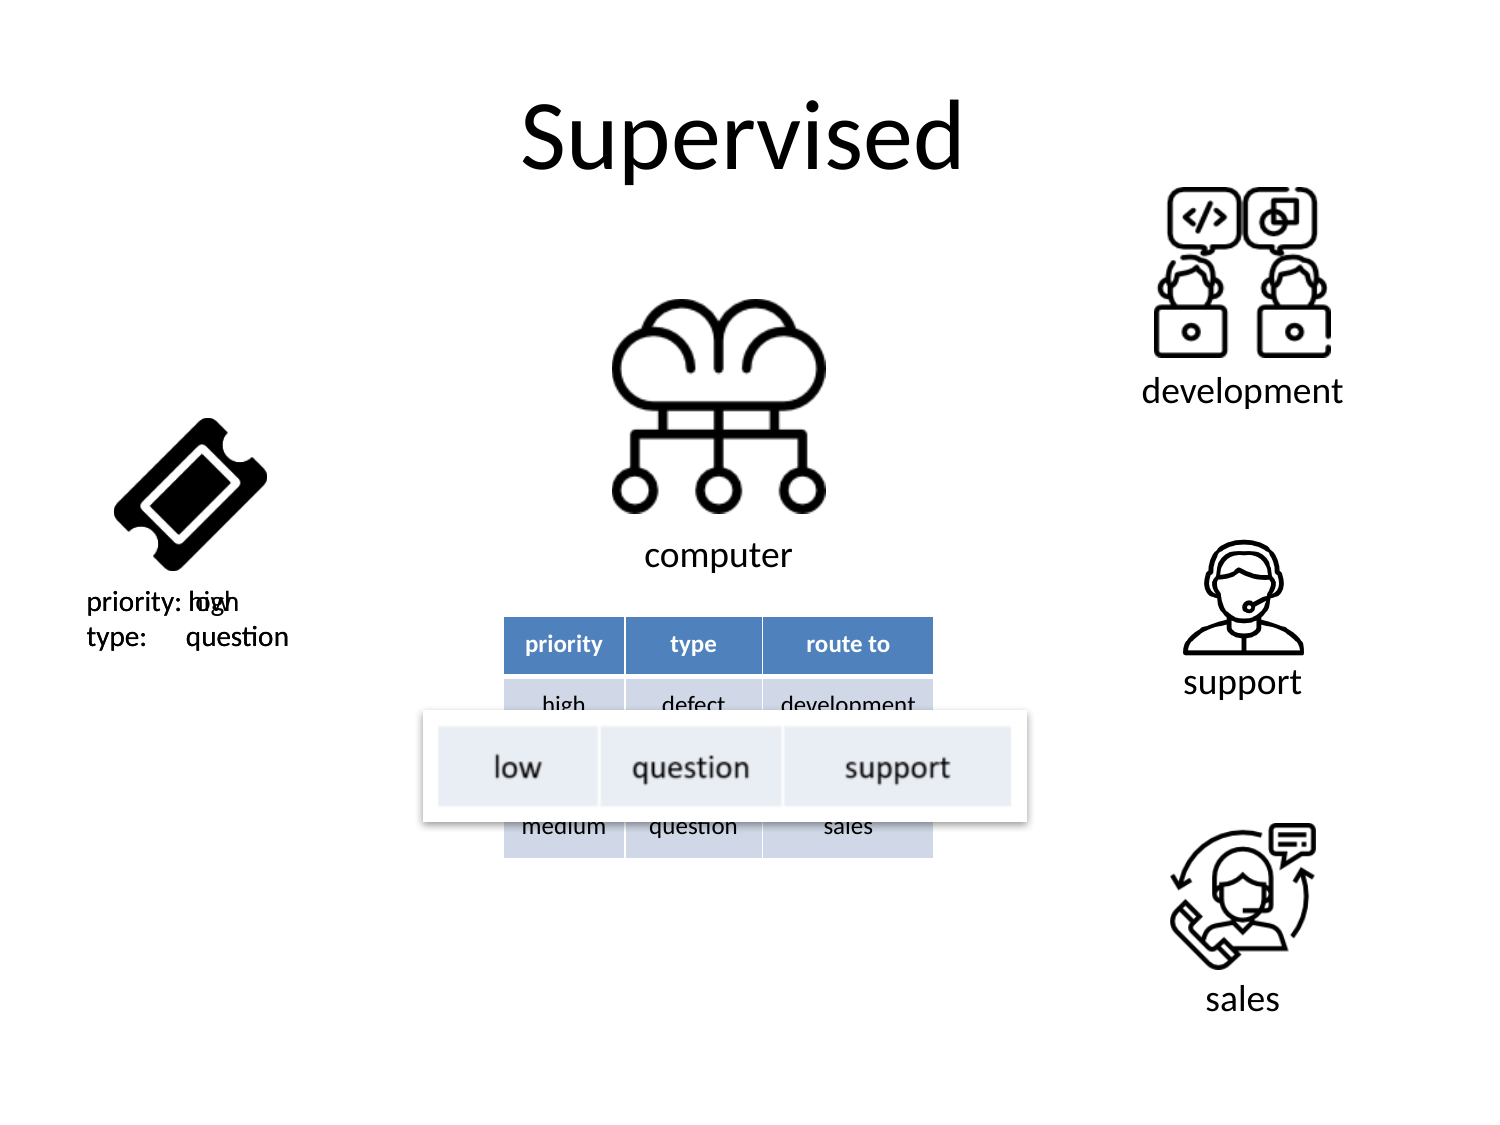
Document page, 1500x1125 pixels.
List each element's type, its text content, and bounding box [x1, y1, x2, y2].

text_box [71, 417, 310, 662]
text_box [574, 299, 863, 584]
table_cell sales [763, 831, 933, 858]
table_header type [626, 617, 762, 674]
table_cell development [763, 679, 933, 708]
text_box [1123, 537, 1362, 711]
picture [437, 724, 1013, 808]
table_cell high [504, 679, 624, 708]
text_box Supervised [74, 62, 1413, 198]
table_cell medium [504, 831, 624, 858]
table_header priority [504, 617, 624, 674]
table_cell question [626, 831, 762, 858]
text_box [1123, 823, 1362, 1028]
table_cell defect [626, 679, 762, 708]
table_header route to [763, 617, 933, 674]
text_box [1123, 187, 1362, 407]
